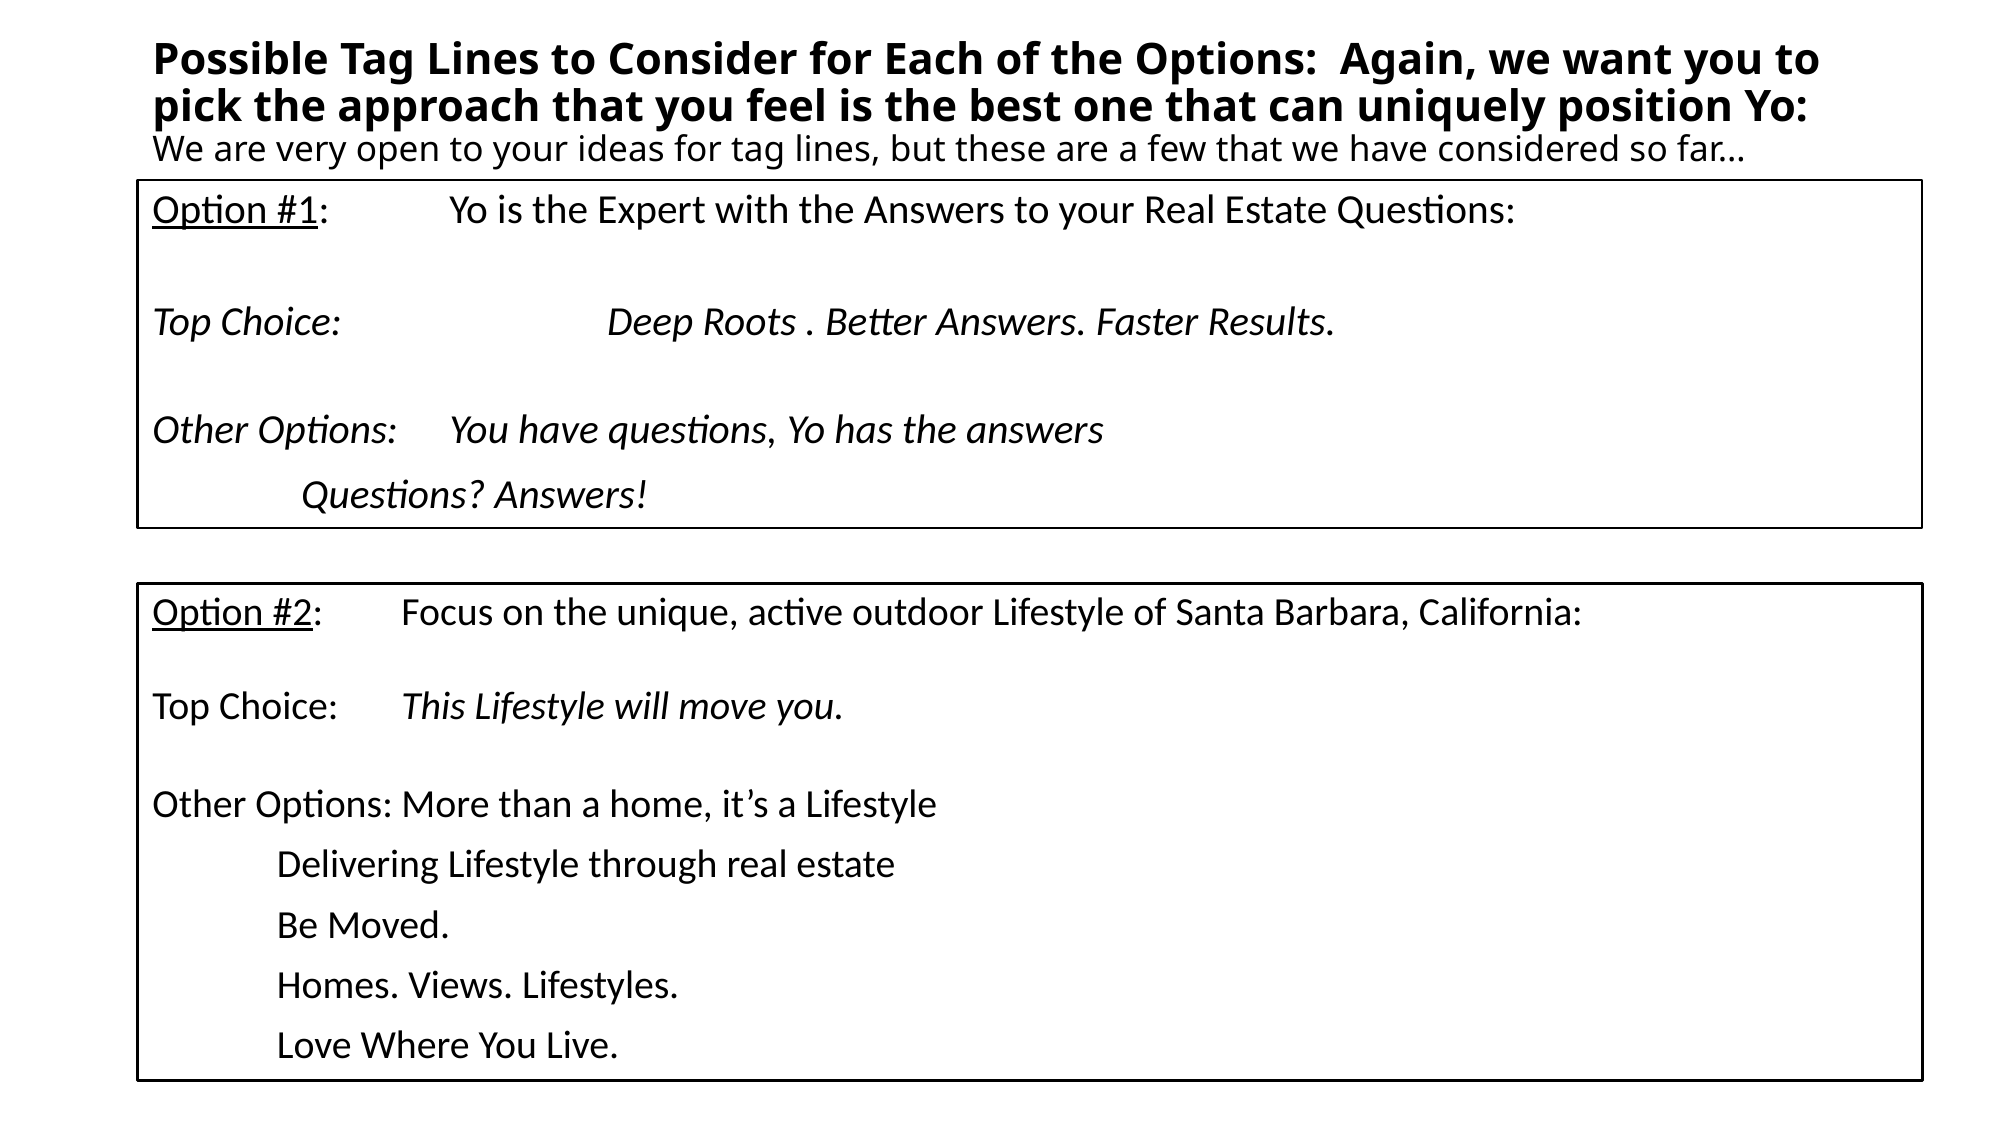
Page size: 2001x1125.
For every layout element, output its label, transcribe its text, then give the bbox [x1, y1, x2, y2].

title Possible Tag Lines to Consider for Each of the Options: Again, we want you to pick the approach that you feel is the best one that can uniquely position Yo: We are very open to your ideas for tag lines, but these are a few that we have considered so far… [137, 26, 1863, 180]
text_box Option #2: Focus on the unique, active outdoor Lifestyle of Santa Barbara, California: Top Choice: This Lifestyle will move you. Other Options: More than a home, it’s a Lifestyle Delivering Lifestyle through real estate Be Moved. Homes. Views. Lifestyles. Love Where You Live. [137, 583, 1923, 1081]
list Option #1: Yo is the Expert with the Answers to your Real Estate Questions: Top Choice: Deep Roots . Better Answers. Faster Results. Other Options: You have questions, Yo has the answers Questions? Answers! [137, 180, 1923, 529]
